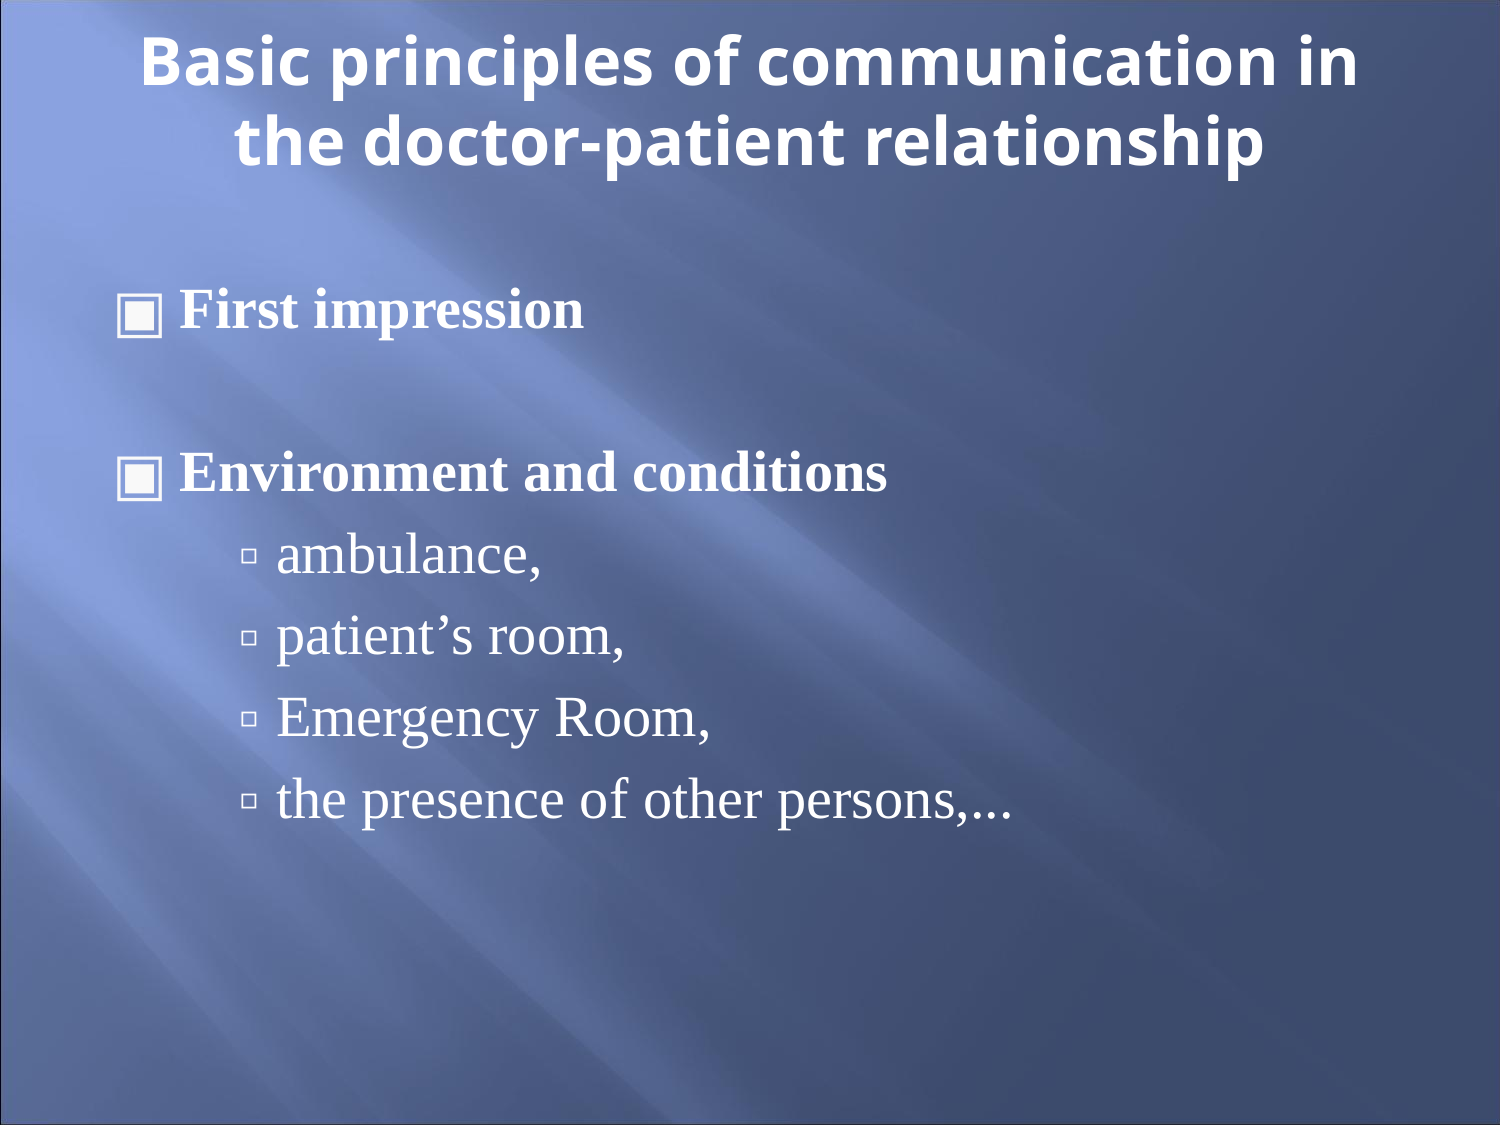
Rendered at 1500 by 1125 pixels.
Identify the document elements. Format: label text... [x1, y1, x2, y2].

list First impression Environment and conditions ambulance, patient’s room, Emergency Room, the presence of other persons,... [75, 262, 1425, 1035]
picture [0, 0, 1500, 1125]
title Basic principles of communication in the doctor-patient relationship [75, 45, 1425, 233]
